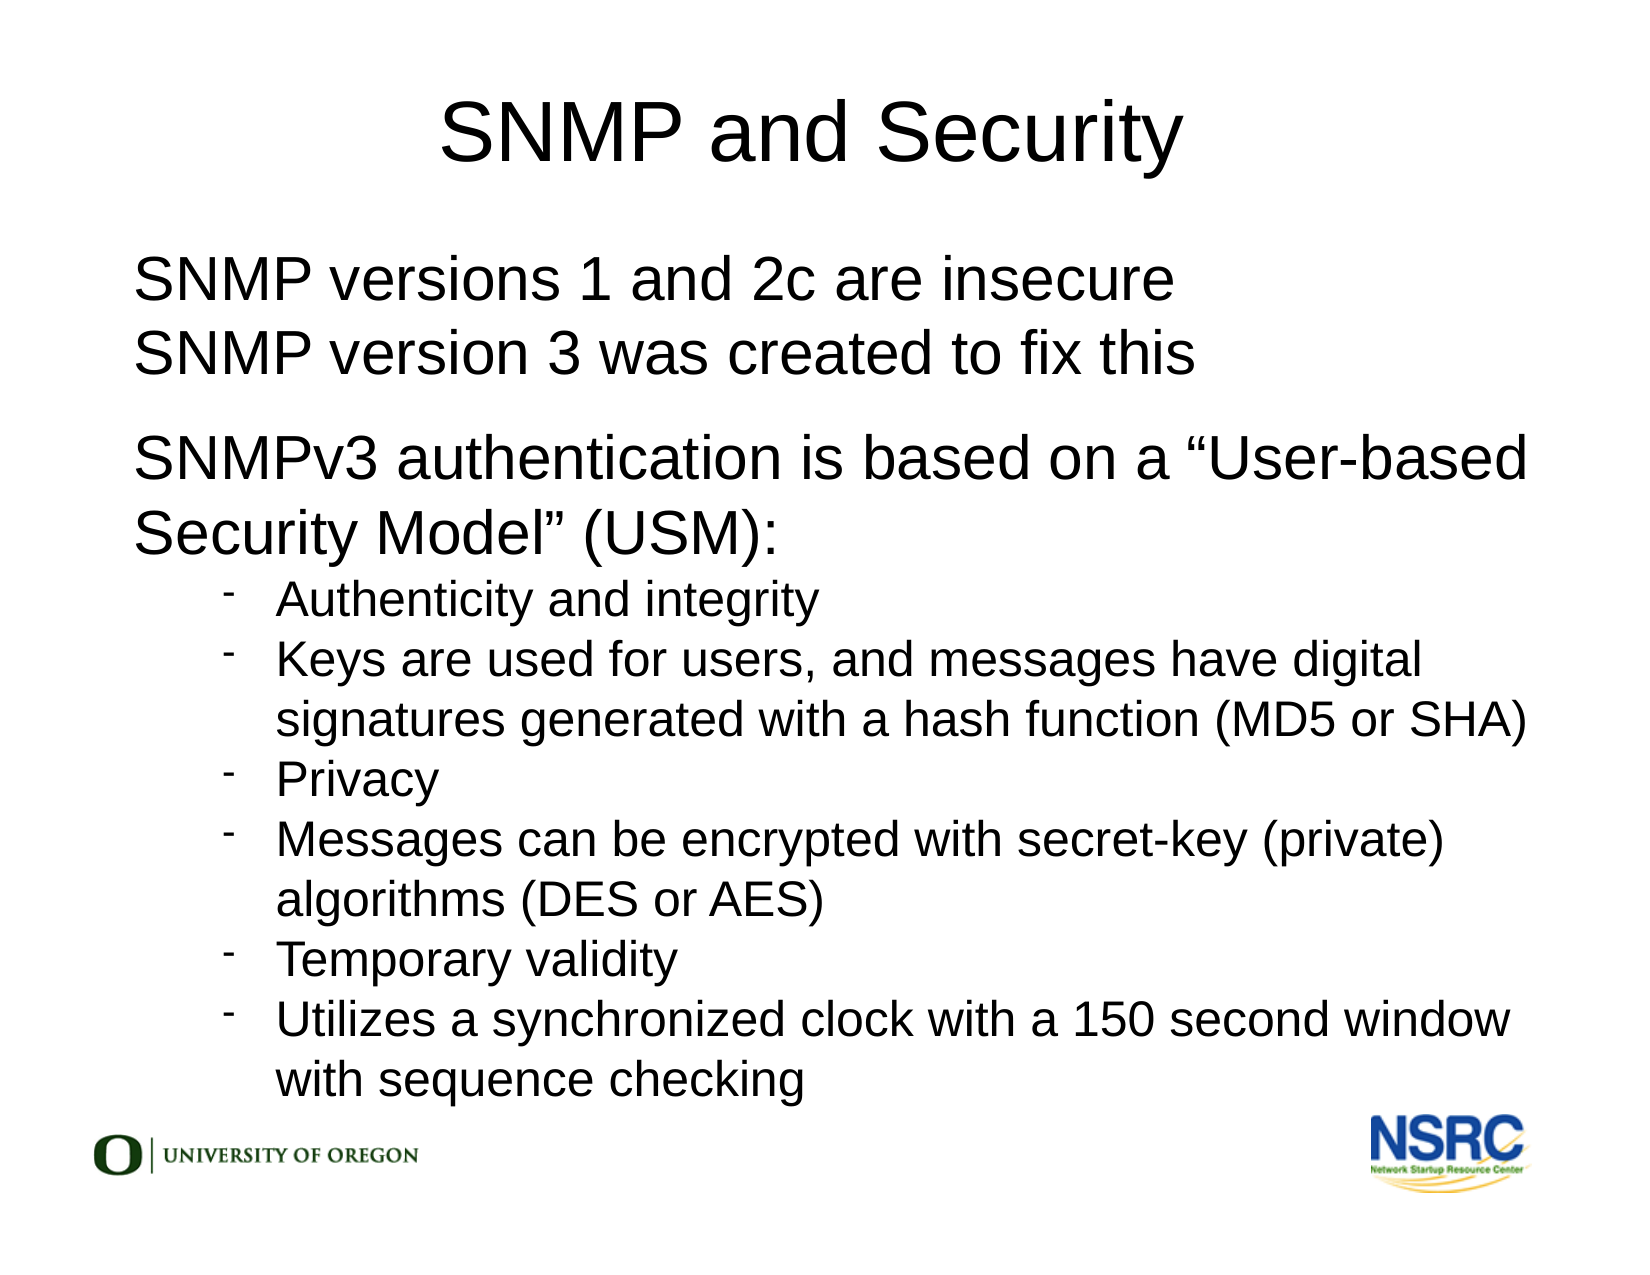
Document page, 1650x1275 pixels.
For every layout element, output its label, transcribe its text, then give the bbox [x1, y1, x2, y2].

picture [92, 1133, 420, 1177]
text_box SNMP and Security [133, 58, 1491, 195]
text_box SNMP versions 1 and 2c are insecure SNMP version 3 was created to fix this SNMPv3 authentication is based on a “User-based Security Model” (USM): Authenticity and integrity Keys are used for users, and messages have digital signatures generated with a hash function (MD5 or SHA) Privacy Messages can be encrypted with secret-key (private) algorithms (DES or AES) Temporary validity Utilizes a synchronized clock with a 150 second window with sequence checking [133, 237, 1543, 1078]
picture [1371, 1114, 1532, 1193]
